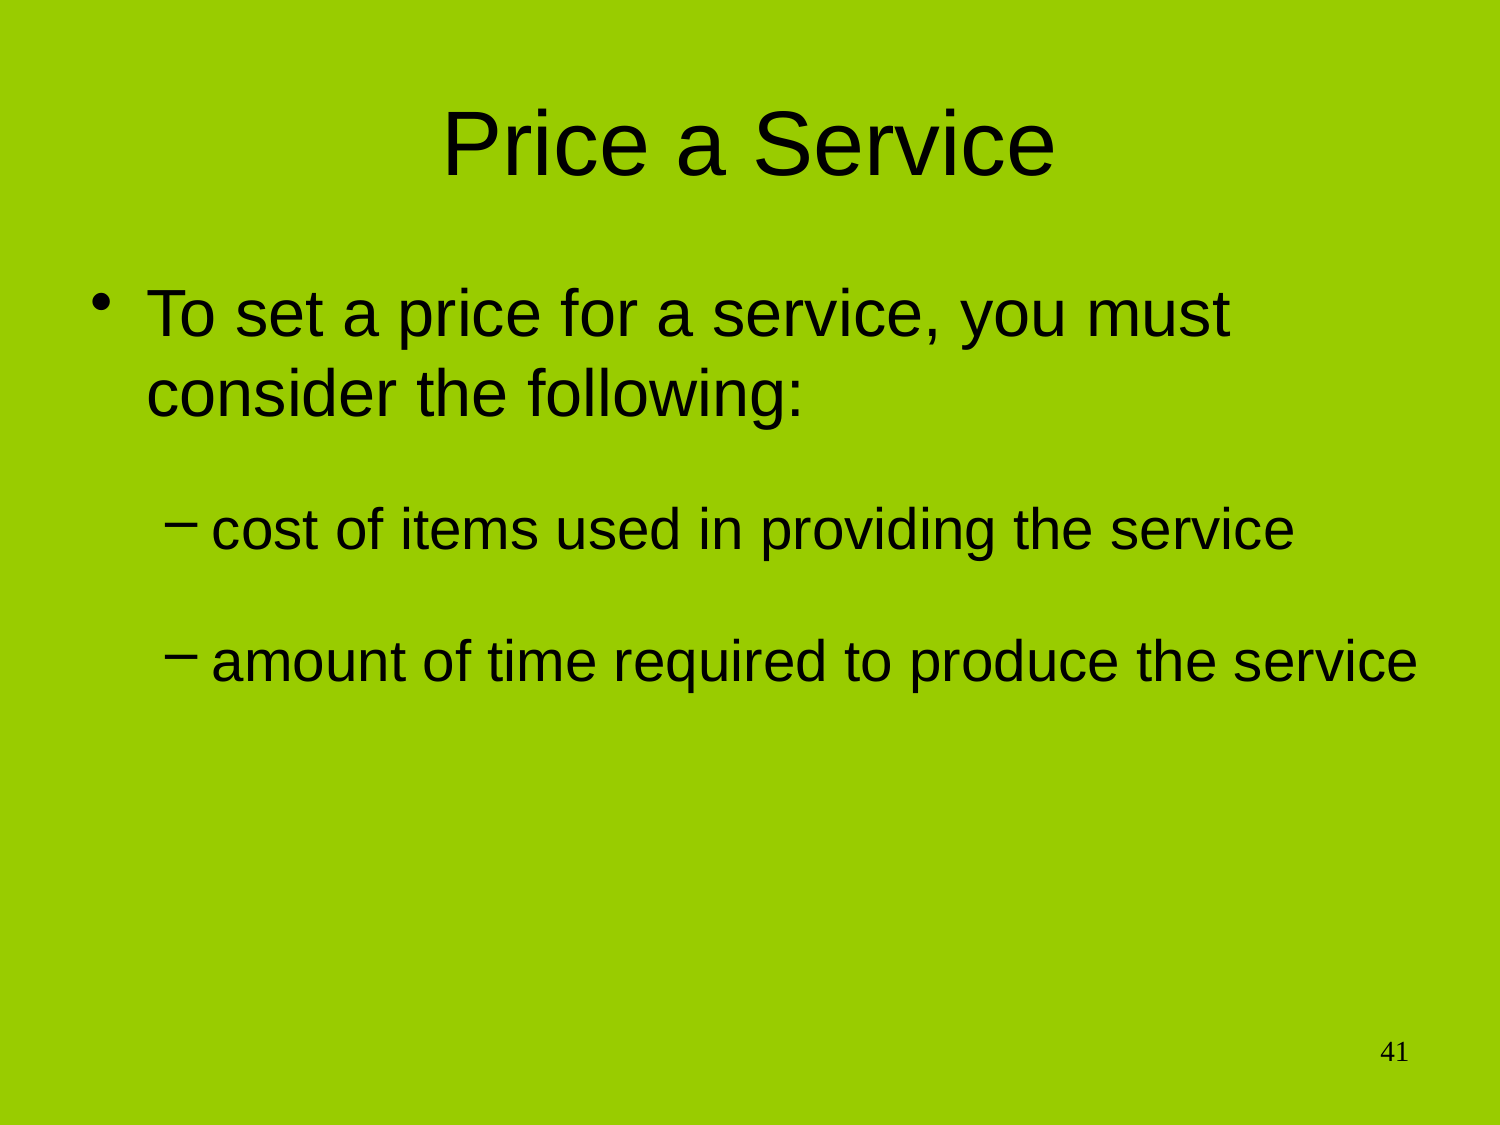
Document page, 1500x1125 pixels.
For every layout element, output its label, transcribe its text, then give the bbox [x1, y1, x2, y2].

list To set a price for a service, you must consider the following: cost of items used in providing the service amount of time required to produce the service [74, 262, 1451, 1006]
title Price a Service [74, 44, 1426, 233]
slide_number 41 [1074, 1024, 1426, 1103]
